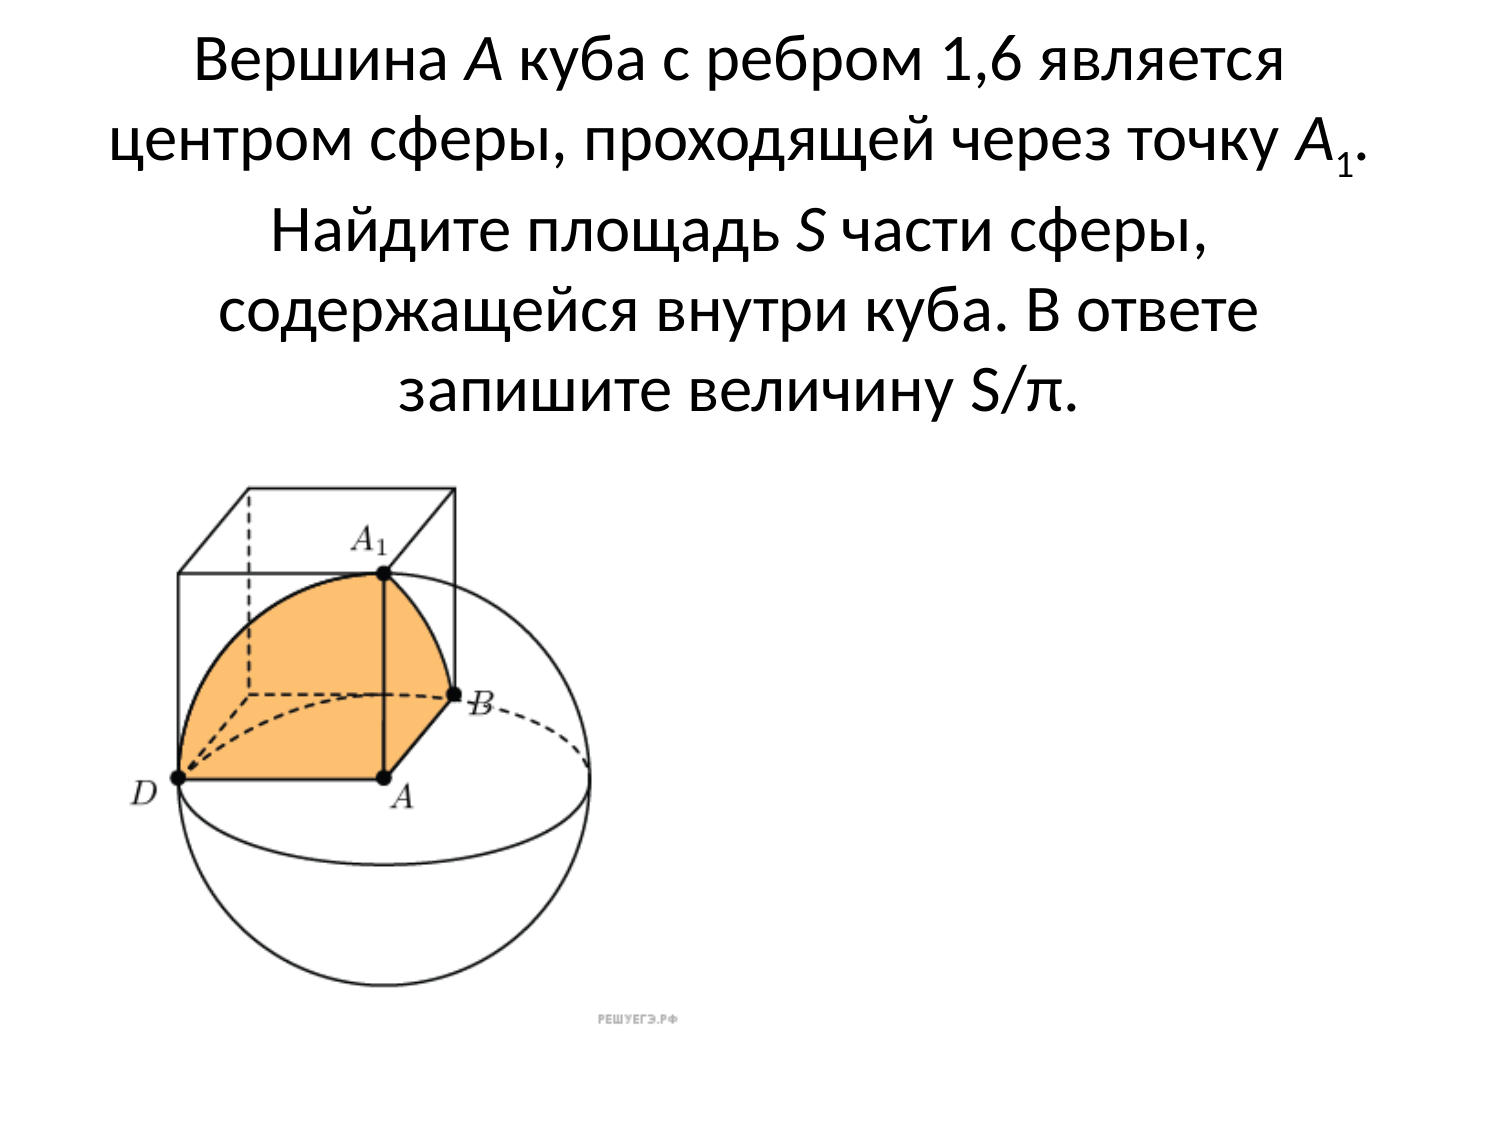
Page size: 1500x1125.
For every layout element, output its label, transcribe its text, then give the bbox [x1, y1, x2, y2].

title Вершина A куба с ребром 1,6 является центром сферы, проходящей через точку A1. Найдите площадь S части сферы, содержащейся внутри куба. В ответе запишите величину S/π. [64, 125, 1415, 313]
picture [52, 444, 686, 1068]
